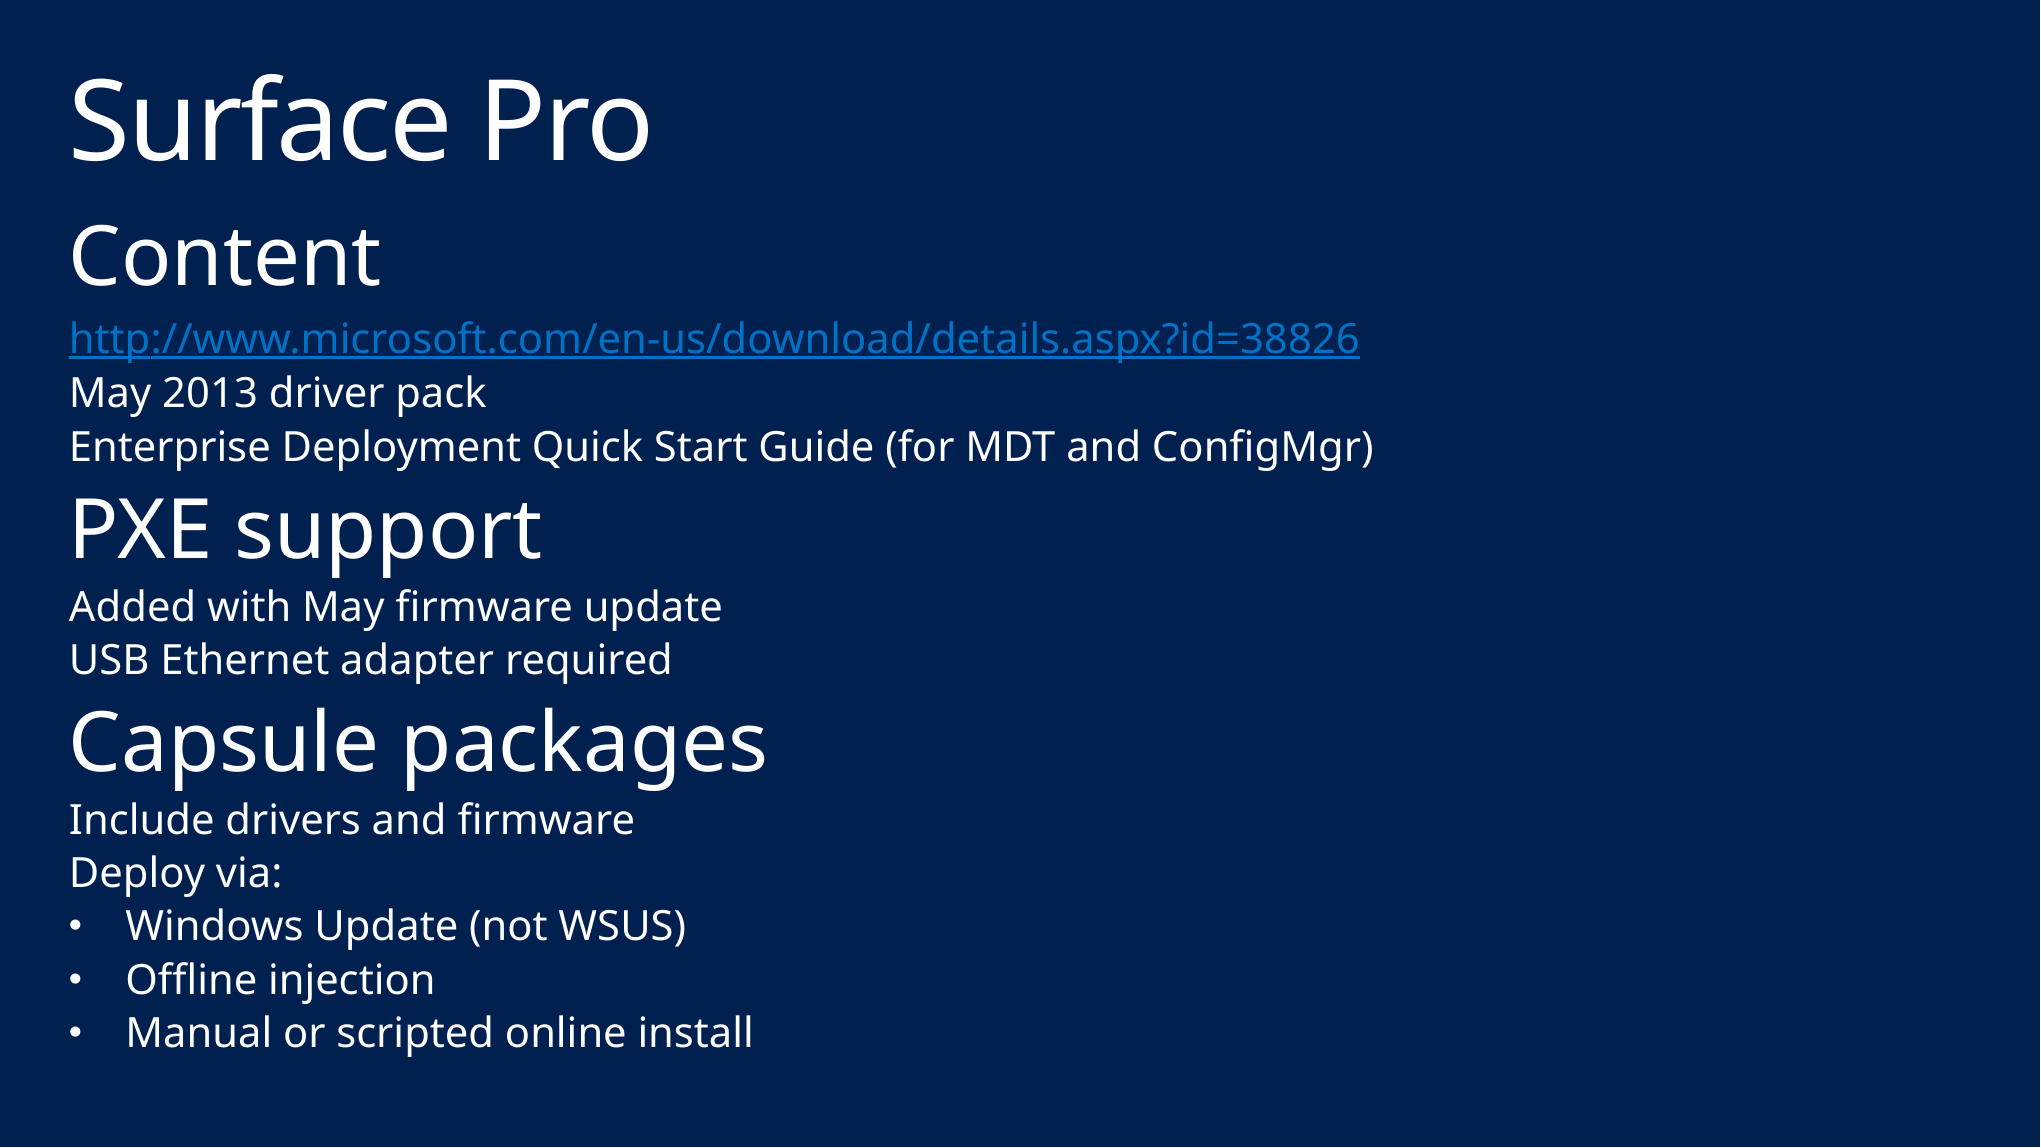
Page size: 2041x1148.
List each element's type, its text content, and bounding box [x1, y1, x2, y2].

title Surface Pro [45, 48, 1996, 198]
list Content http://www.microsoft.com/en-us/download/details.aspx?id=38826 May 2013 driver pack Enterprise Deployment Quick Start Guide (for MDT and ConfigMgr) PXE support Added with May firmware update USB Ethernet adapter required Capsule packages Include drivers and firmware Deploy via: Windows Update (not WSUS) Offline injection Manual or scripted online install [45, 198, 1996, 1098]
